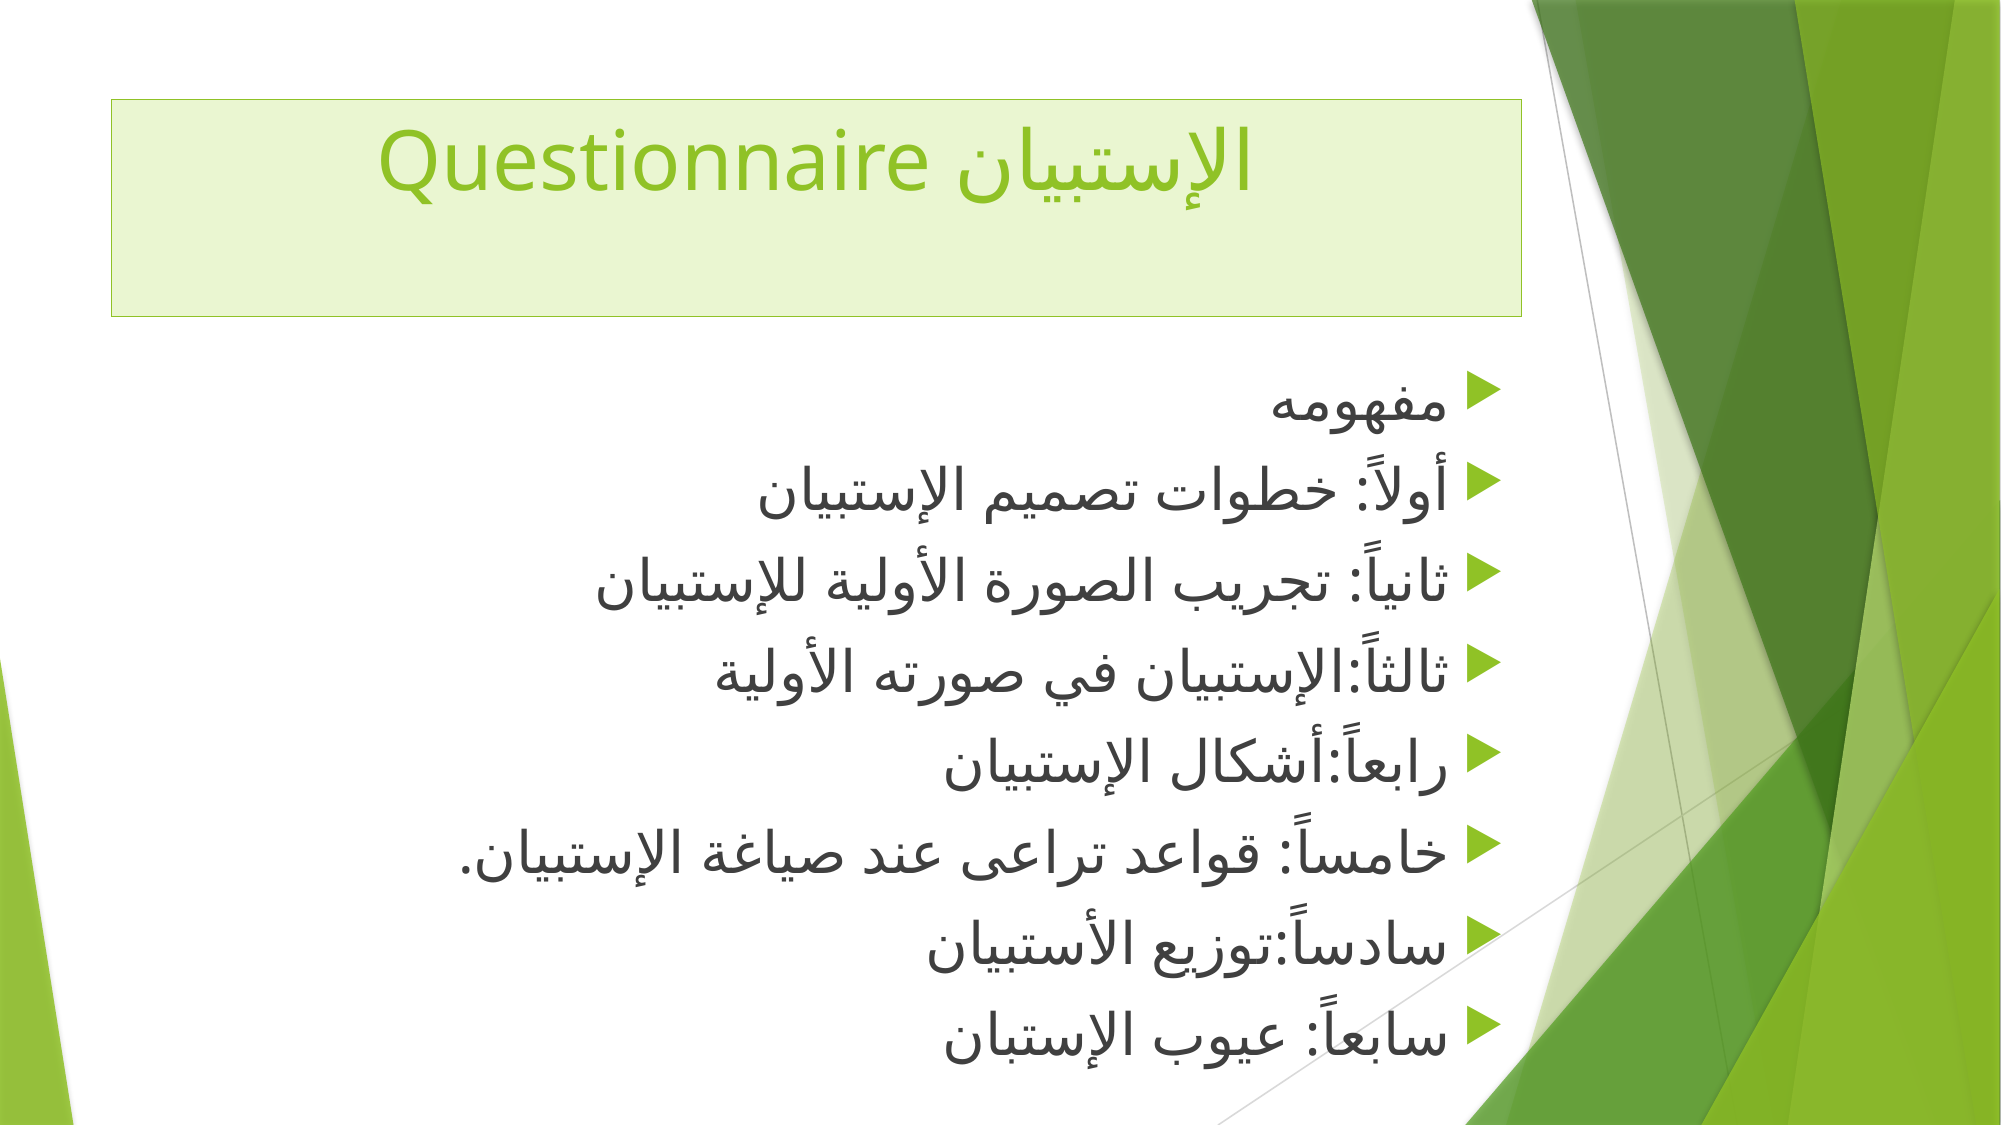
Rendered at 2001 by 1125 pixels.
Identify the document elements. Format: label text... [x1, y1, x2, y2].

list مفهومه أولاً: خطوات تصميم الإستبيان ثانياً: تجريب الصورة الأولية للإستبيان ثالثاً:الإستبيان في صورته الأولية رابعاً:أشكال الإستبيان خامساً: قواعد تراعى عند صياغة الإستبيان. سادساً:توزيع الأستبيان سابعاً: عيوب الإستبان [111, 354, 1522, 1107]
title الإستبيان Questionnaire [111, 99, 1522, 317]
